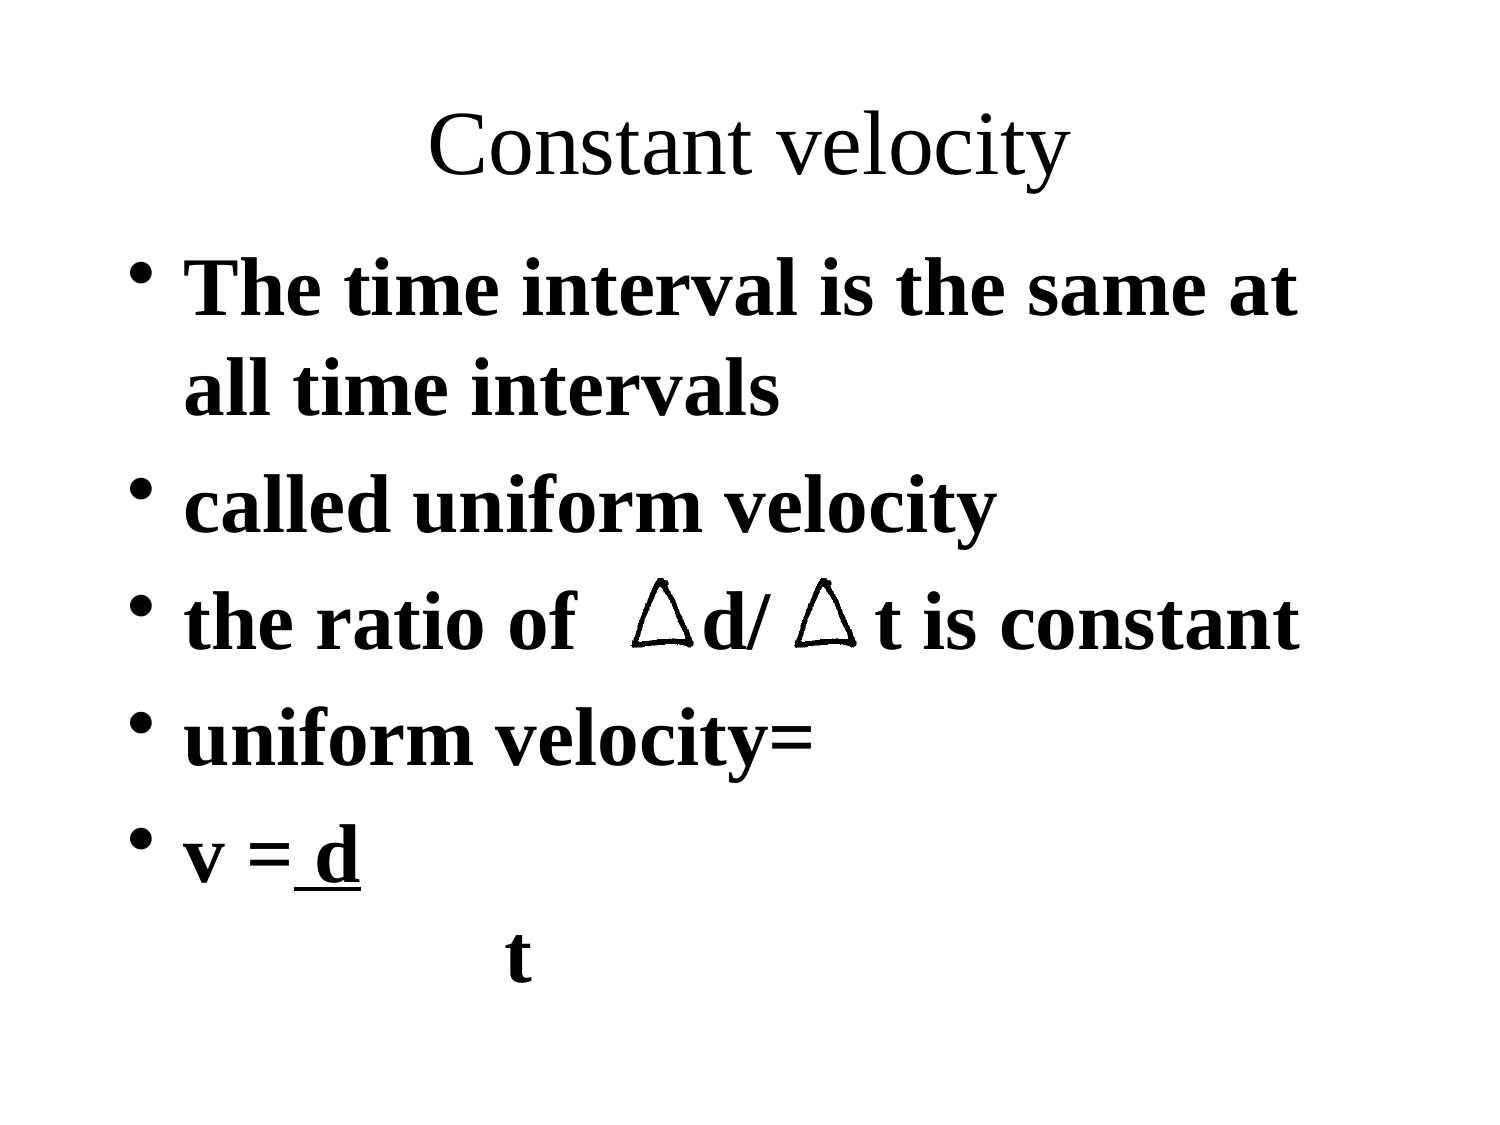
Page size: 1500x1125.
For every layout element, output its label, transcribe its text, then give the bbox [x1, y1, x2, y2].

title Constant velocity [112, 99, 1388, 176]
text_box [624, 574, 704, 669]
list The time interval is the same at all time intervals called uniform velocity the ratio of d/ t is constant uniform velocity= v = d t [112, 224, 1388, 1001]
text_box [787, 574, 866, 669]
